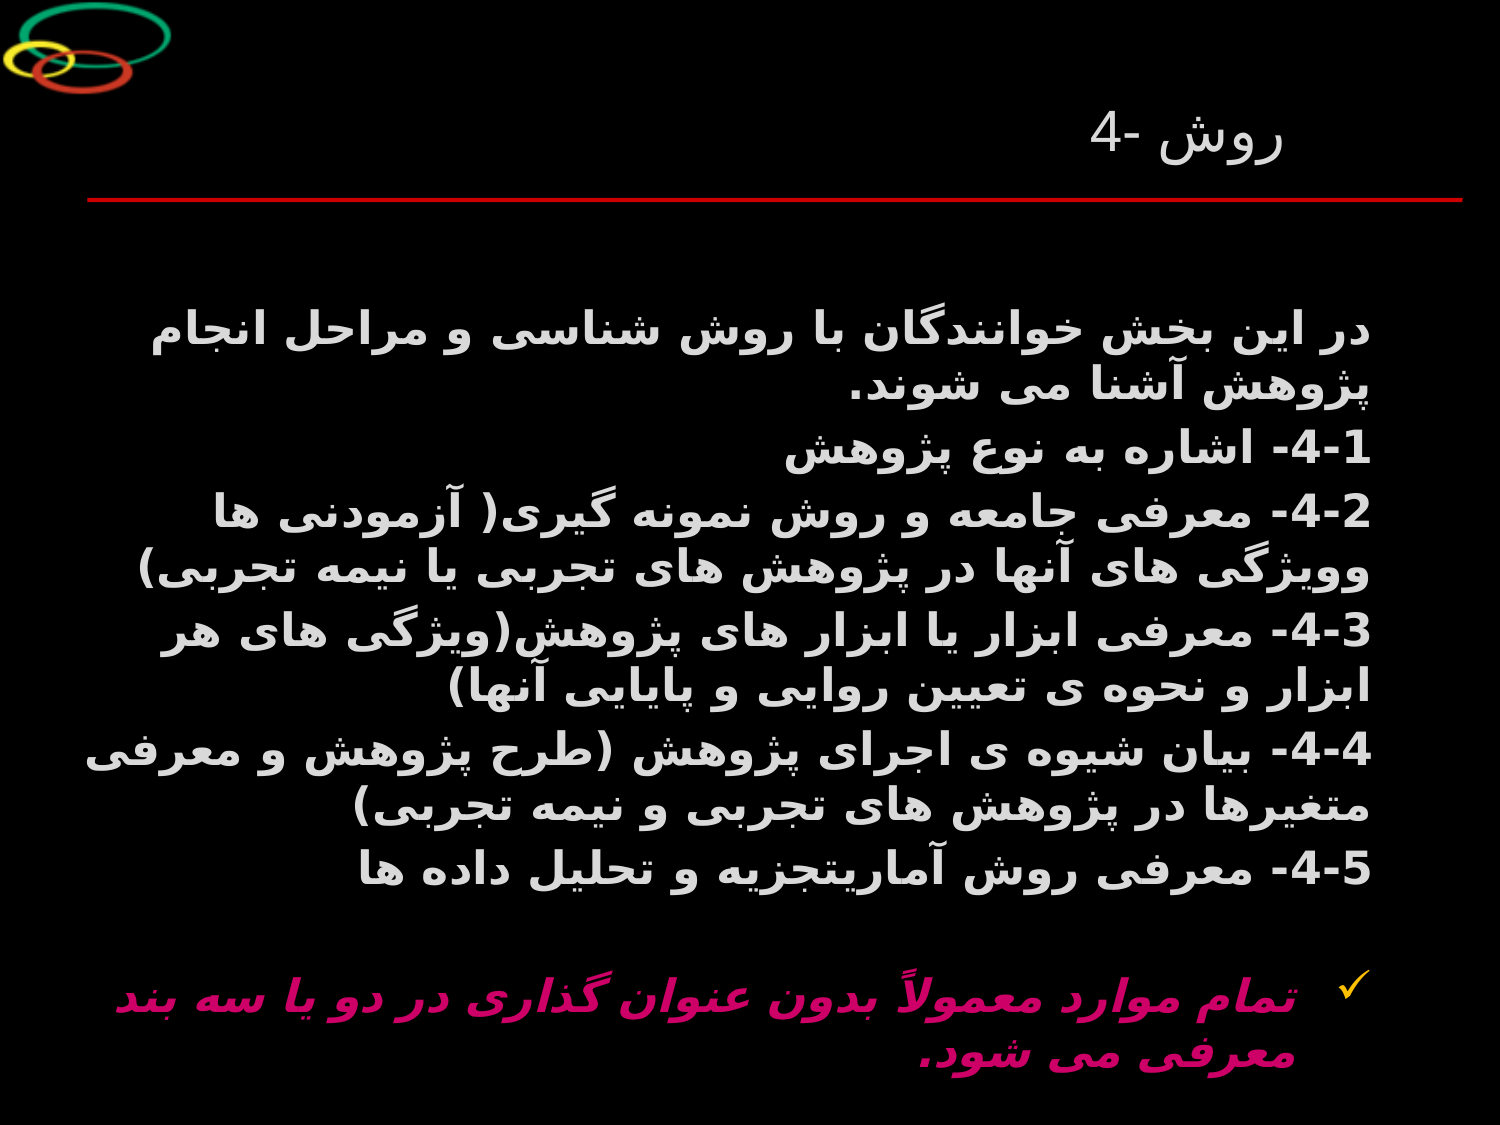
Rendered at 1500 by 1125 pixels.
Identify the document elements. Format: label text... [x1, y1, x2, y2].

text_box در این بخش خوانندگان با روش شناسی و مراحل انجام پژوهش آشنا می شوند. 4-1- اشاره به نوع پژوهش 4-2- معرفی جامعه و روش نمونه گیری( آزمودنی ها وویژگی های آنها در پژوهش های تجربی یا نیمه تجربی) 4-3- معرفی ابزار یا ابزار های پژوهش(ویژگی های هر ابزار و نحوه ی تعیین روایی و پایایی آنها) 4-4- بیان شیوه ی اجرای پژوهش (طرح پژوهش و معرفی متغیرها در پژوهش های تجربی و نیمه تجربی) 4-5- معرفی روش آماریتجزیه و تحلیل داده ها تمام موارد معمولاً بدون عنوان گذاری در دو یا سه بند معرفی می شود. [64, 290, 1388, 1047]
picture [0, 0, 175, 98]
text_box 4- روش [1074, 85, 1301, 171]
